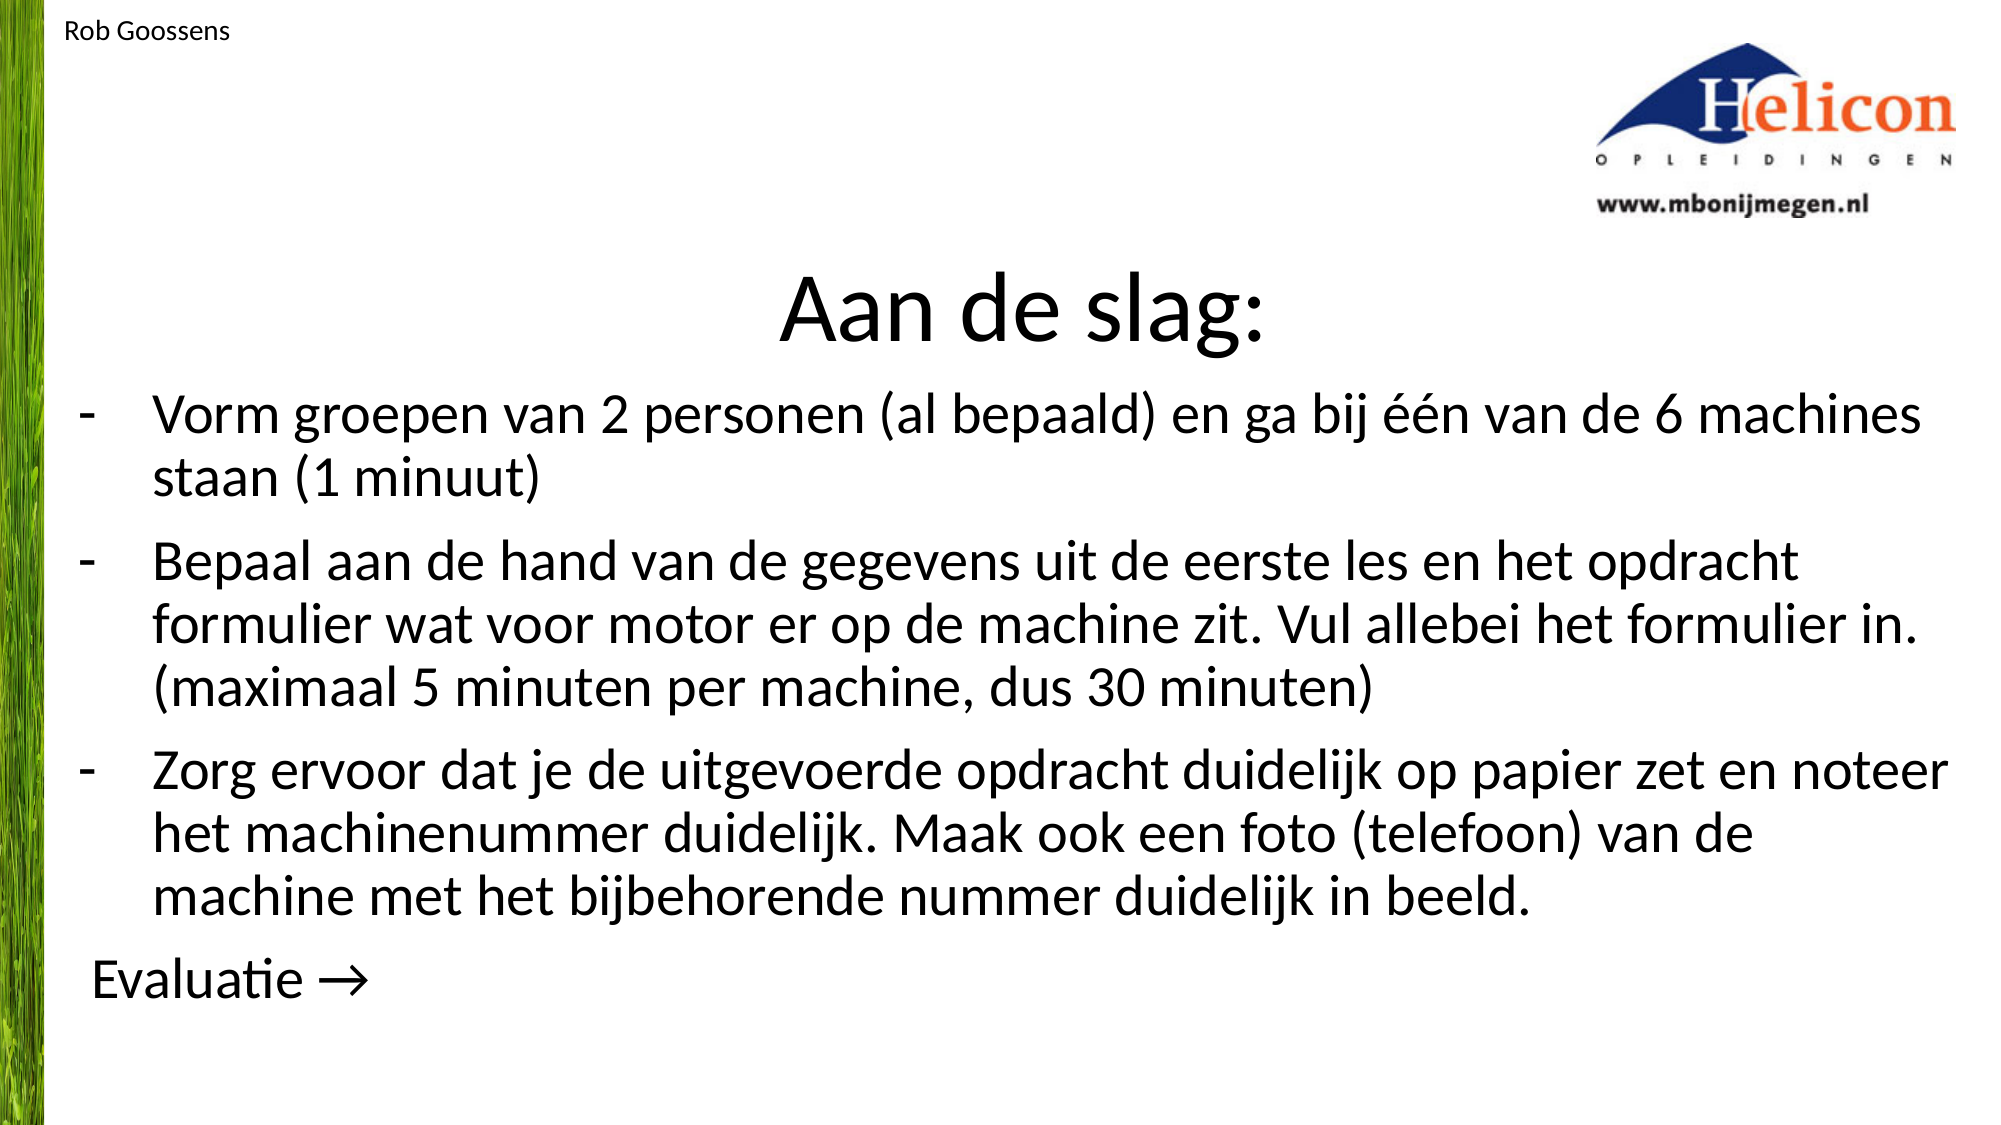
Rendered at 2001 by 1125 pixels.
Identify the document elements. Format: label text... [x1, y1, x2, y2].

text_box [0, 0, 45, 1125]
subtitle Aan de slag: Vorm groepen van 2 personen (al bepaald) en ga bij één van de 6 machines staan (1 minuut) Bepaal aan de hand van de gegevens uit de eerste les en het opdracht formulier wat voor motor er op de machine zit. Vul allebei het formulier in. (maximaal 5 minuten per machine, dus 30 minuten) Zorg ervoor dat je de uitgevoerde opdracht duidelijk op papier zet en noteer het machinenummer duidelijk. Maak ook een foto (telefoon) van de machine met het bijbehorende nummer duidelijk in beeld. Evaluatie → [62, 247, 1985, 1085]
text_box Rob Goossens [49, 3, 250, 54]
picture [1596, 43, 1956, 218]
